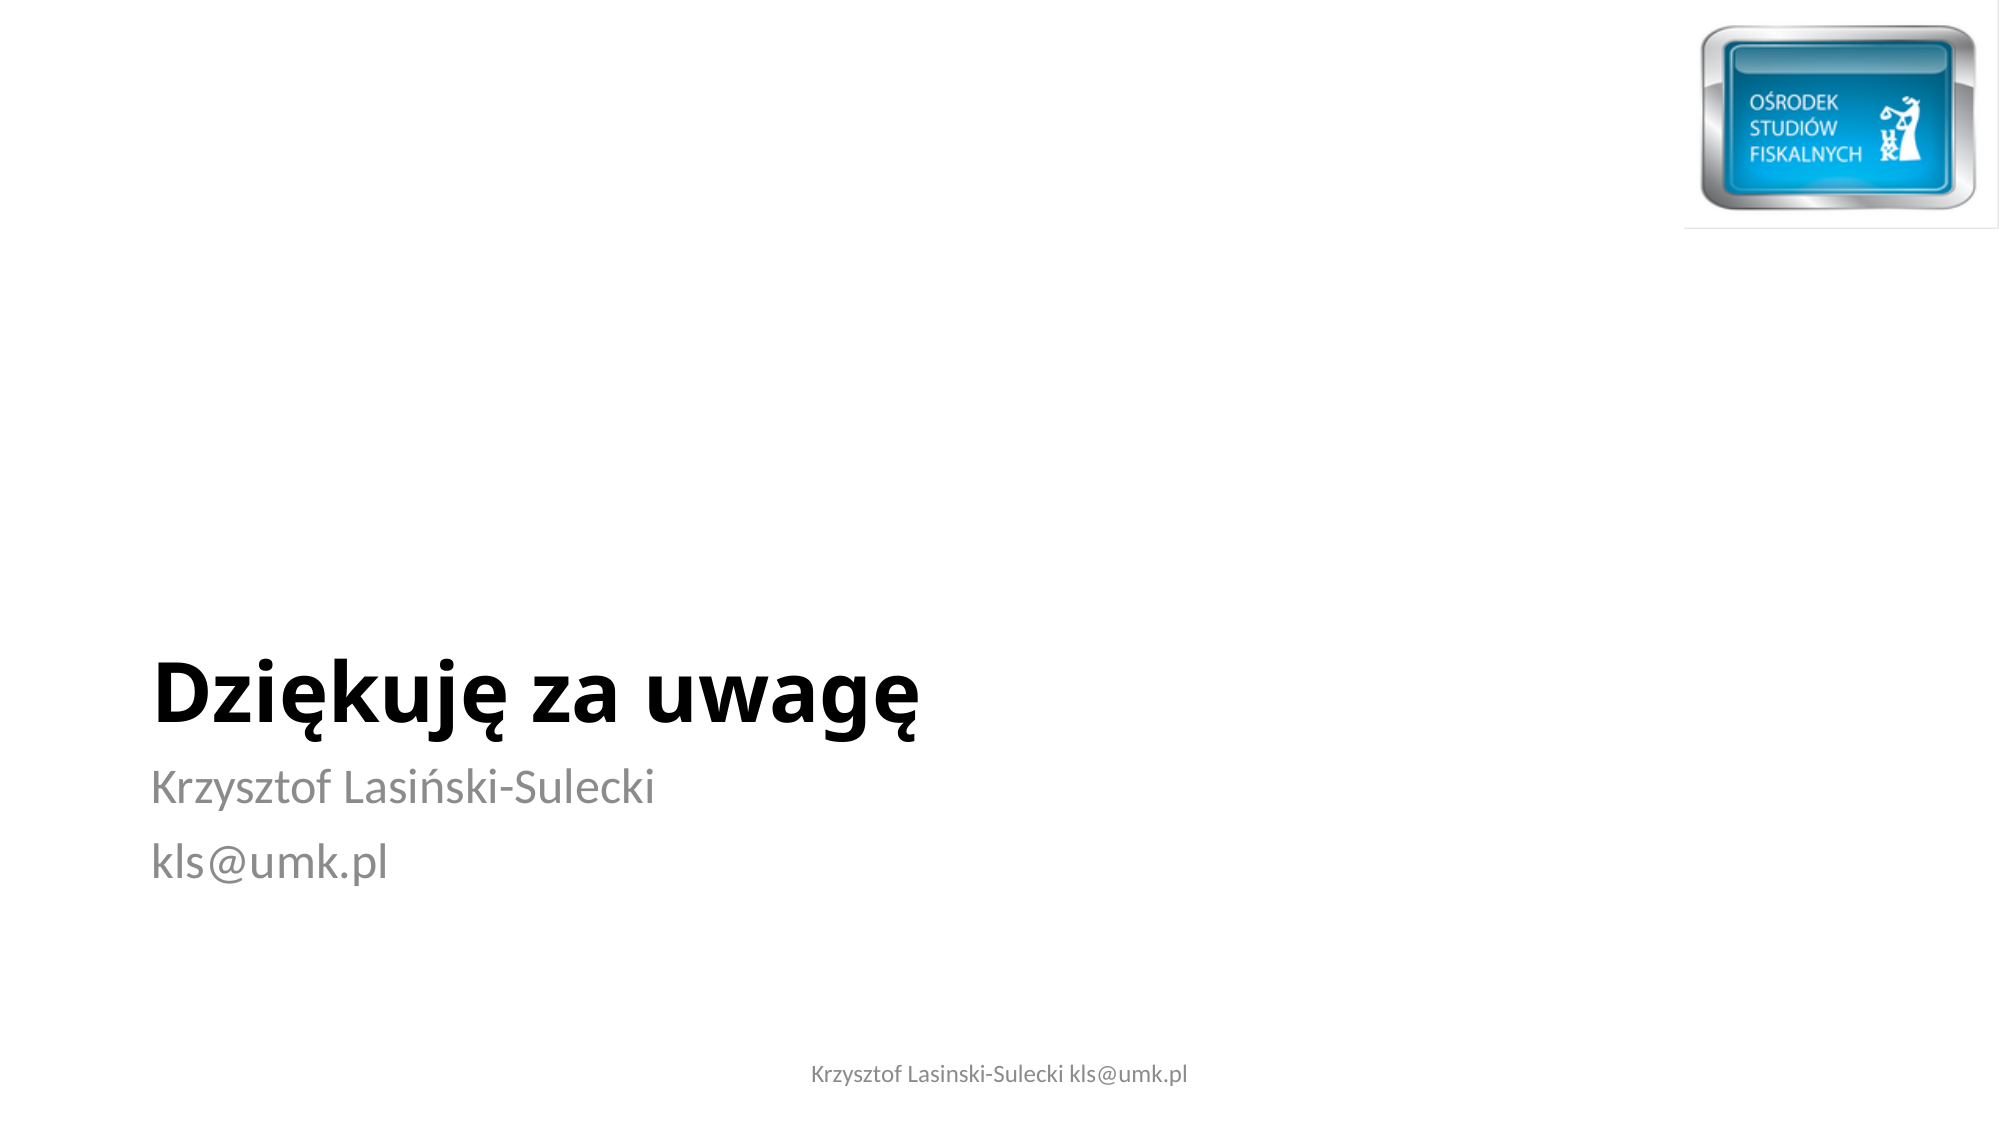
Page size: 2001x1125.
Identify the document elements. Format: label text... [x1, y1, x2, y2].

list Krzysztof Lasiński-Sulecki kls@umk.pl [136, 752, 1862, 999]
title Dziękuję za uwagę [136, 280, 1862, 749]
picture [1684, 0, 2000, 230]
footer Krzysztof Lasinski-Sulecki kls@umk.pl [662, 1042, 1338, 1103]
